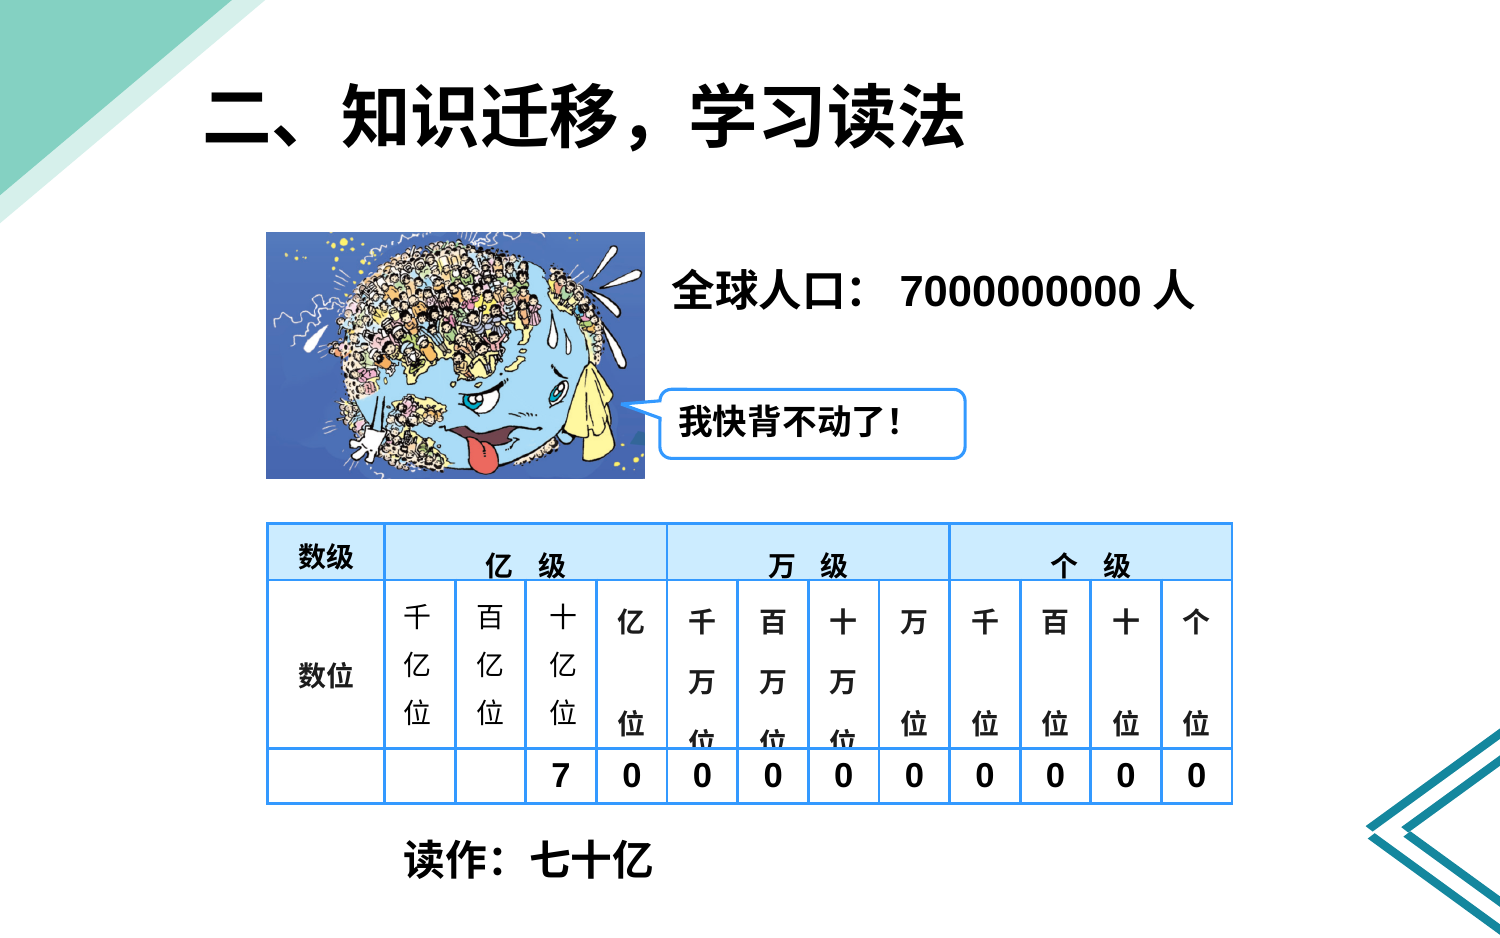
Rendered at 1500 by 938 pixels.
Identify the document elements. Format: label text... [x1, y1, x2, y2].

table_cell 0 [1092, 750, 1160, 802]
table_cell [457, 750, 524, 802]
table_cell 0 [810, 750, 878, 802]
table_cell 个 位 [1163, 581, 1231, 747]
table_cell [269, 750, 383, 802]
text_box 全球人口：7000000000人 [656, 255, 1321, 323]
table_cell 0 [951, 750, 1019, 802]
table_cell 7 [527, 750, 595, 802]
table_cell 0 [739, 750, 807, 802]
picture [265, 232, 645, 479]
table_cell 0 [668, 750, 736, 802]
table_cell 0 [1022, 750, 1089, 802]
table_cell 十 位 [1092, 581, 1160, 747]
table_cell [527, 581, 595, 747]
text_box 读作：七十亿 [389, 826, 907, 891]
table_header 数级 [269, 525, 383, 579]
text_box 十亿位 [529, 577, 598, 737]
table_cell [386, 750, 454, 802]
table_cell 0 [880, 750, 948, 802]
table_cell 十 万 位 [810, 581, 878, 747]
table_cell 百 万 位 [739, 581, 807, 747]
table_cell 千 万 位 [668, 581, 736, 747]
table_cell 0 [1163, 750, 1231, 802]
table_cell 百 位 [1022, 581, 1089, 747]
table_cell 数位 [269, 581, 383, 747]
table_header 万 级 [668, 525, 948, 579]
text_box 千 亿 位 [383, 577, 452, 737]
table_header 个 级 [951, 525, 1231, 579]
text_box 我快背不动了！ [645, 389, 966, 459]
table_cell 万 位 [880, 581, 948, 747]
table_cell 亿 位 [598, 581, 666, 747]
table_cell 千 位 [951, 581, 1019, 747]
table_cell [457, 737, 524, 747]
table_cell 0 [598, 750, 666, 802]
table_cell [386, 581, 454, 747]
text_box 二、知识迁移，学习读法 [187, 56, 1066, 174]
table_header 亿 级 [386, 525, 666, 579]
text_box 百亿位 [456, 577, 525, 737]
